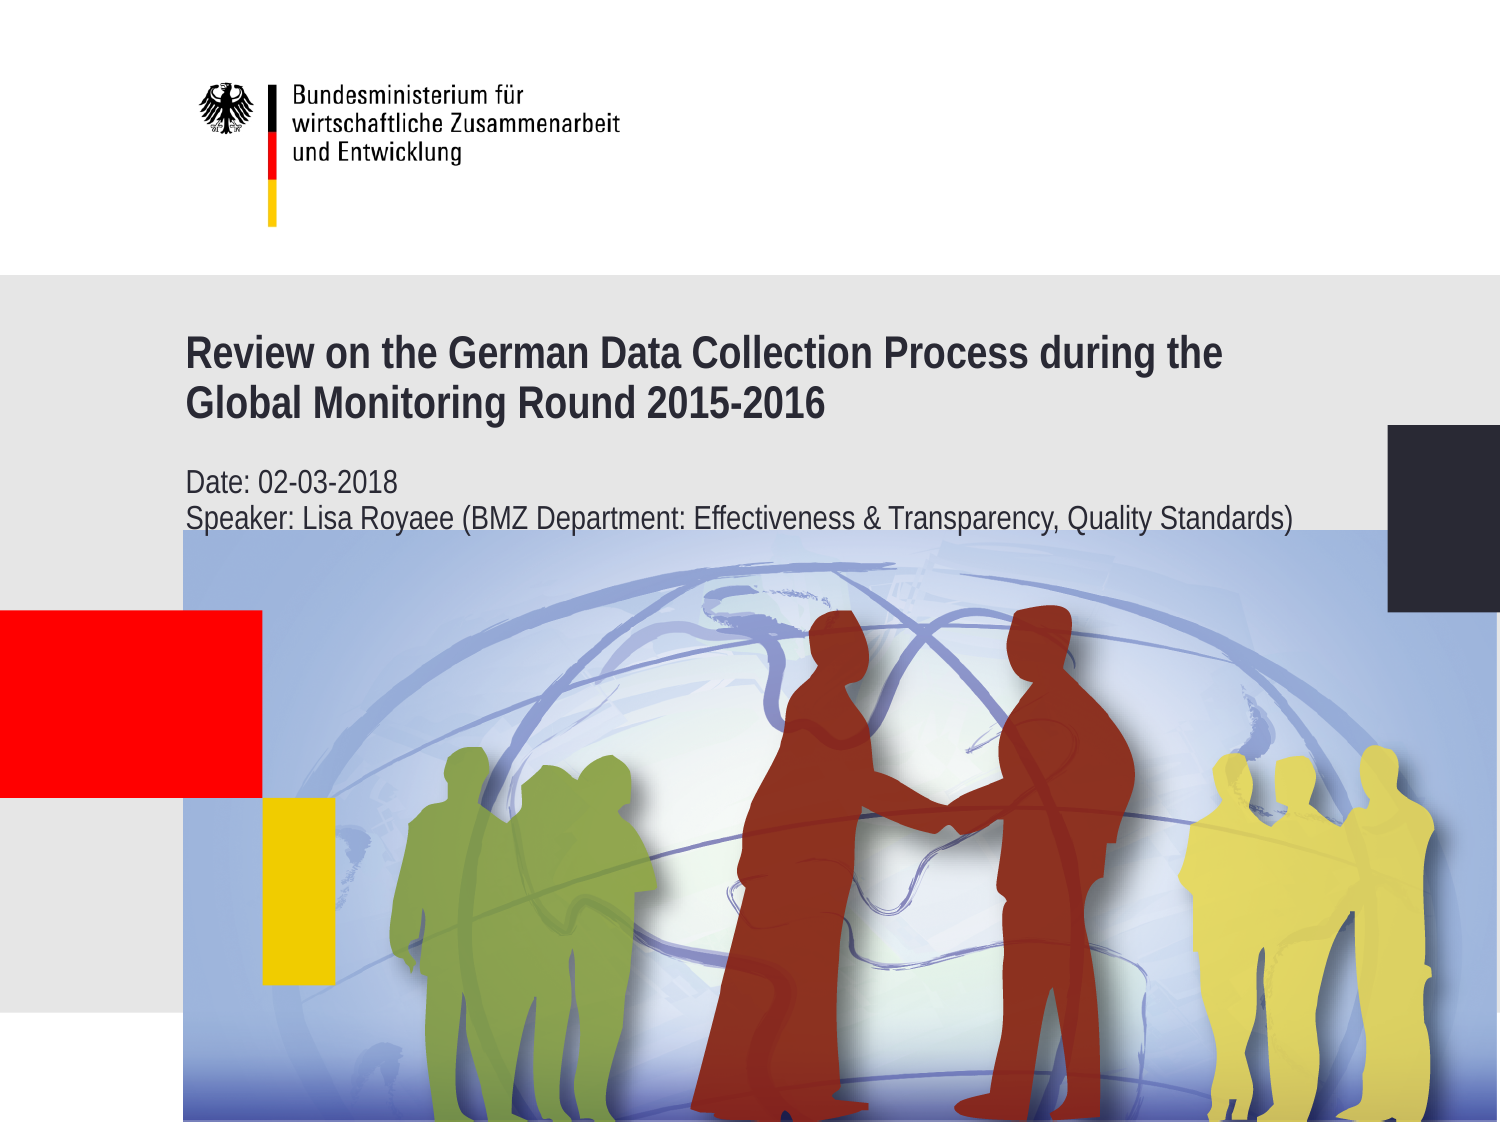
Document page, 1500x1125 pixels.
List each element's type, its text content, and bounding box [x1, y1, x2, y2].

picture [159, 37, 687, 274]
subtitle Date: 02-03-2018 Speaker: Lisa Royaee (BMZ Department: Effectiveness & Transparency, Quality Standards) [185, 425, 1313, 536]
picture [183, 530, 1497, 1122]
title Review on the German Data Collection Process during the Global Monitoring Round 2015-2016 [185, 329, 1316, 536]
